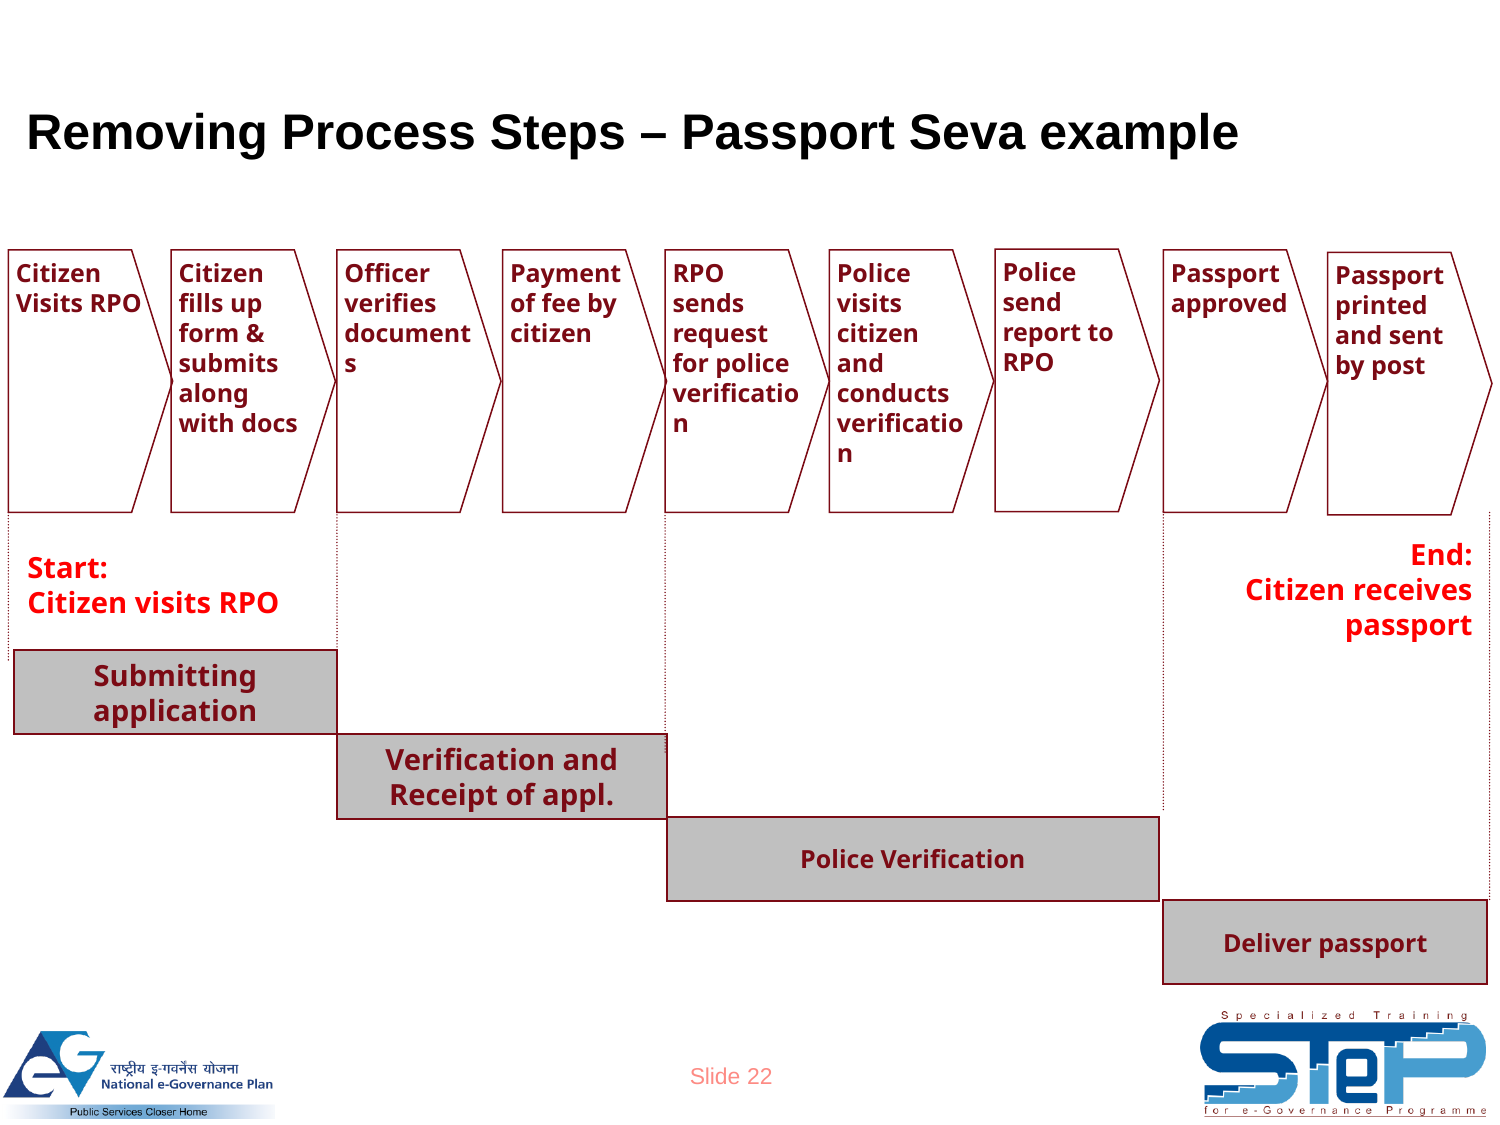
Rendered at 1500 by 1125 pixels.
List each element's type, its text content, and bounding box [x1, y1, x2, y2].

text_box End: Citizen receives passport [1174, 539, 1488, 639]
text_box Deliver passport [1163, 900, 1488, 985]
text_box Police Verification [666, 816, 1160, 902]
picture [1200, 1011, 1486, 1117]
text_box Police send report to RPO [995, 249, 1160, 512]
text_box Start: Citizen visits RPO [12, 534, 413, 635]
text_box Citizen fills up form & submits along with docs [171, 249, 336, 513]
text_box Police visits citizen and conducts verification [829, 249, 994, 513]
title Removing Process Steps – Passport Seva example [26, 99, 1472, 224]
text_box RPO sends request for police verification [665, 249, 829, 513]
text_box Submitting application [13, 650, 337, 735]
text_box Payment of fee by citizen [502, 249, 667, 513]
text_box Passport approved [1163, 249, 1327, 513]
text_box Officer verifies documents [336, 249, 501, 513]
text_box Verification and Receipt of appl. [336, 734, 667, 819]
text_box Passport printed and sent by post [1327, 252, 1492, 515]
text_box Citizen Visits RPO [8, 249, 171, 513]
picture [2, 1031, 275, 1119]
